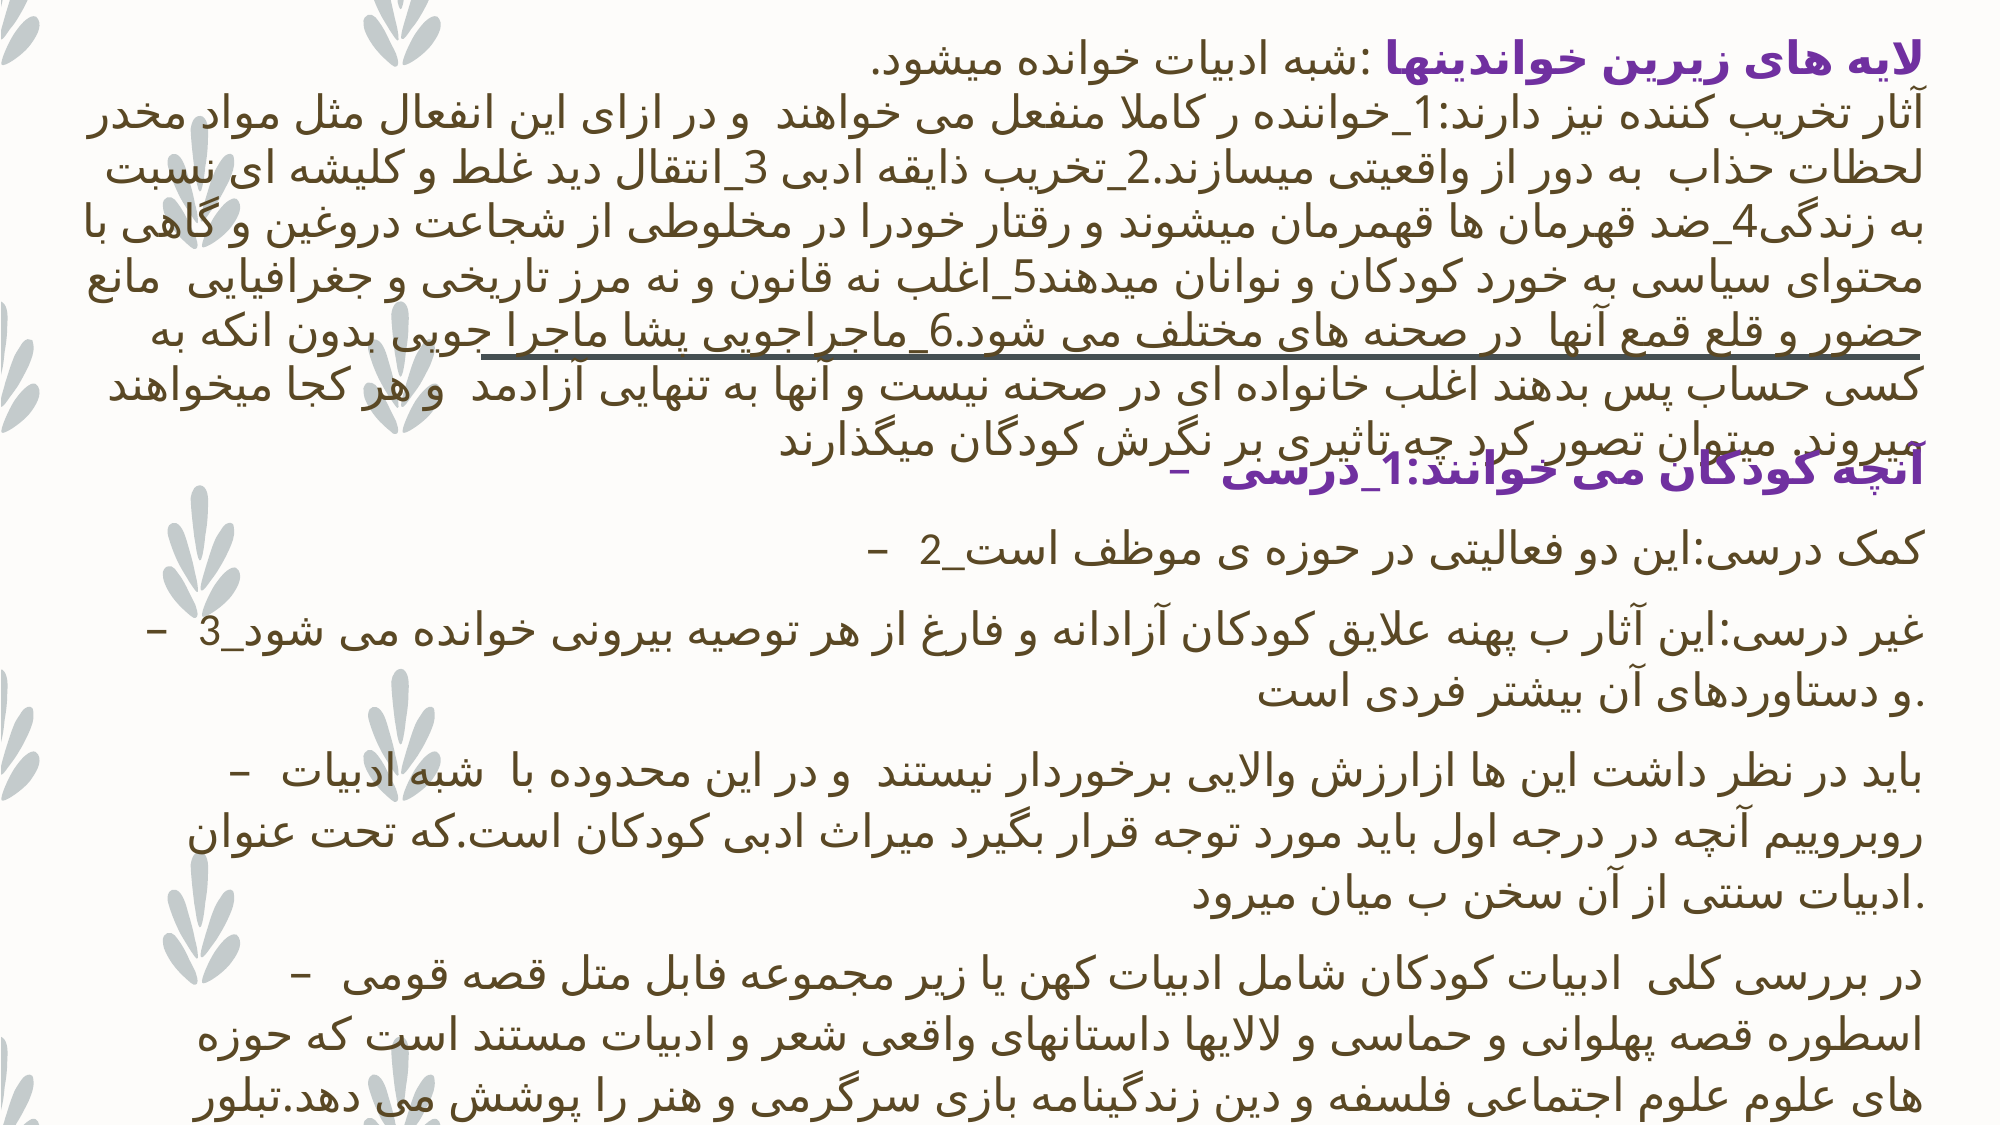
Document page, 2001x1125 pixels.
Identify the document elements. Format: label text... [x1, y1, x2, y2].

title لایه های زیرین خواندینها :شبه ادبیات خوانده میشود. آثار تخریب کننده نیز دارند:1_خواننده ر کاملا منفعل می خواهند و در ازای این انفعال مثل مواد مخدر لحظات حذاب به دور از واقعیتی میسازند.2_تخریب ذایقه ادبی 3_انتقال دید غلط و کلیشه ای نسبت به زندگی4_ضد قهرمان ها قهمرمان میشوند و رقتار خودرا در مخلوطی از شجاعت دروغین و گاهی با محتوای سیاسی به خورد کودکان و نوانان میدهند5_اغلب نه قانون و نه مرز تاریخی و جغرافیایی مانع حضور و قلع قمع آنها در صحنه های مختلف می شود.6_ماجراجویی پشا ماجرا جویی بدون انکه به کسی حساب پس بدهند اغلب خانواده ای در صحنه نیست و آنها به تنهایی آزادمد و هر کجا میخواهند میروند. میتوان تصور کرد چه تاثیری بر نگرش کودگان میگذارند [54, 23, 1942, 280]
list آنچه کودکان می خوانند:1_درسی 2_کمک درسی:این دو فعالیتی در حوزه ی موظف است 3_غیر درسی:این آثار ب پهنه علایق کودکان آزادانه و فارغ از هر توصیه بیرونی خوانده می شود و دستاوردهای آن بیشتر فردی است. باید در نظر داشت این ها ازارزش والایی برخوردار نیستند و در این محدوده با شبه ادبیات روبروییم آنچه در درجه اول باید مورد توجه قرار بگیرد میراث ادبی کودکان است.که تحت عنوان ادبیات سنتی از آن سخن ب میان میرود. در بررسی کلی ادبیات کودکان شامل ادبیات کهن یا زیر مجموعه فابل متل قصه قومی اسطوره قصه پهلوانی و حماسی و لالایها داستانهای واقعی شعر و ادبیات مستند است که حوزه های علوم علوم اجتماعی فلسفه و دین زندگینامه بازی سرگرمی و هنر را پوشش می دهد.تبلور این نمونه ها ب شکل تصویری پدیده ای ب نام کتاب تصویری را شکل مکیدهد که میتواند مورد استفاده کودکان قراربگیرد. [116, 425, 1942, 1080]
